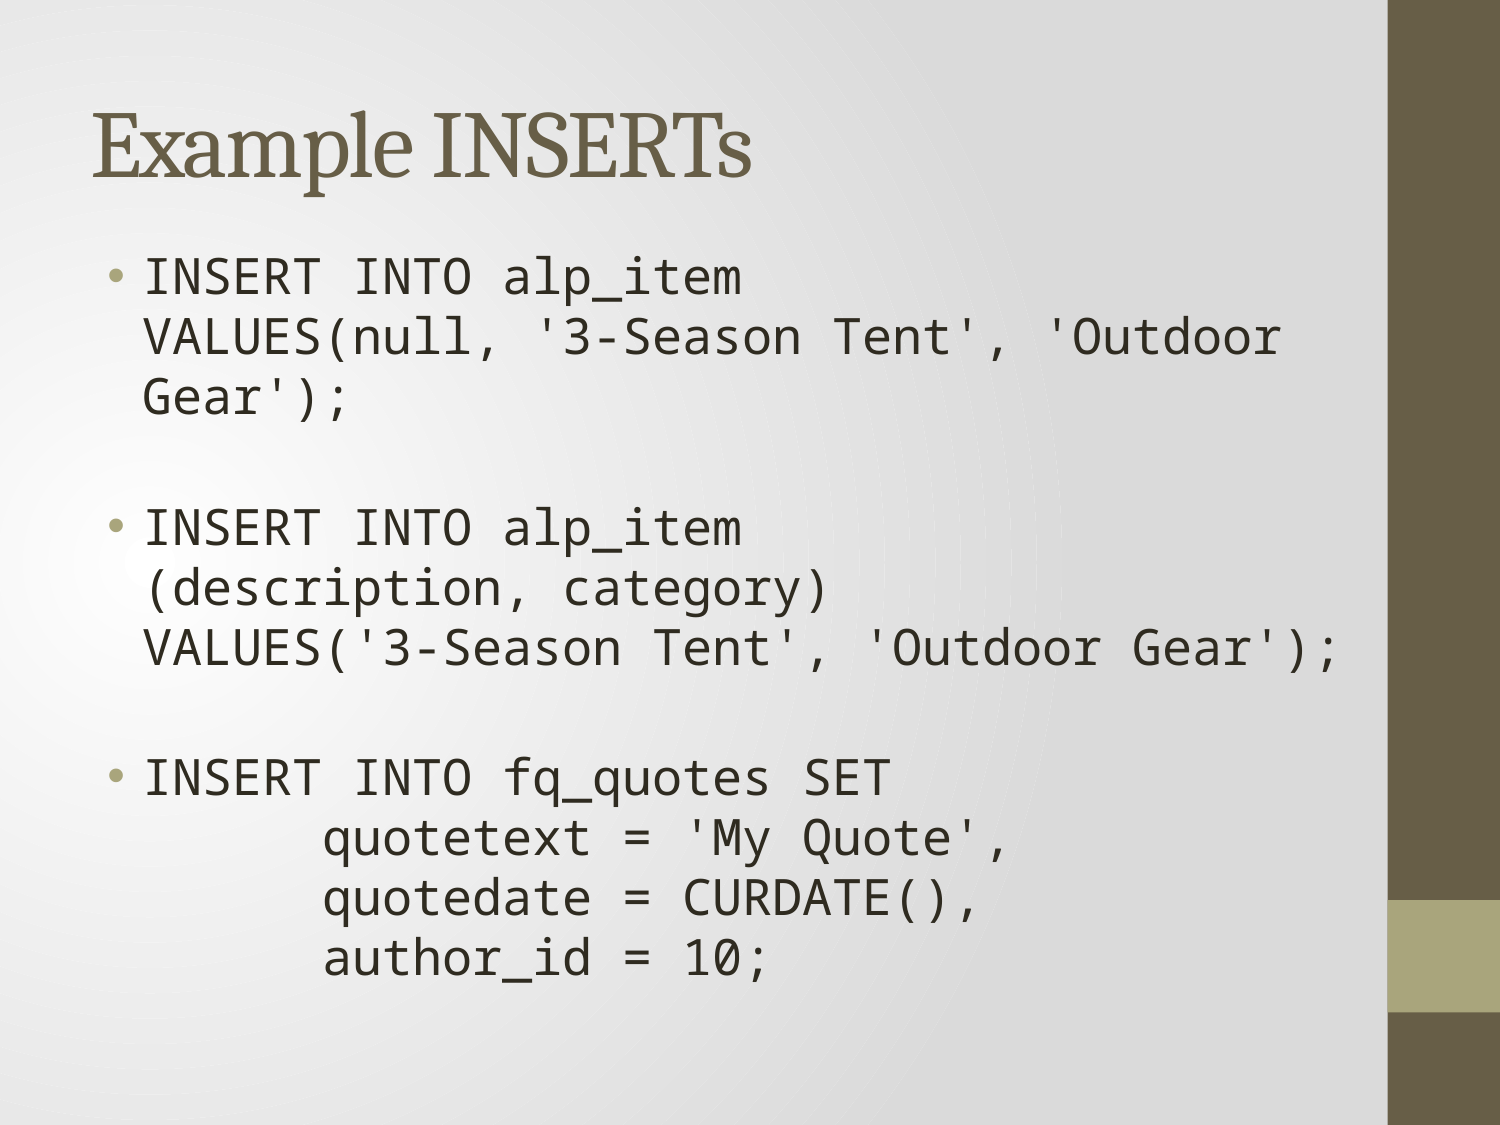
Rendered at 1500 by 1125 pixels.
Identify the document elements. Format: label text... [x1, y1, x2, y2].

title Example INSERTs [75, 45, 1325, 233]
list INSERT INTO alp_item VALUES(null, '3-Season Tent', 'Outdoor Gear'); INSERT INTO alp_item (description, category) VALUES('3-Season Tent', 'Outdoor Gear'); INSERT INTO fq_quotes SET quotetext = 'My Quote', quotedate = CURDATE(), author_id = 10; [75, 237, 1425, 1005]
